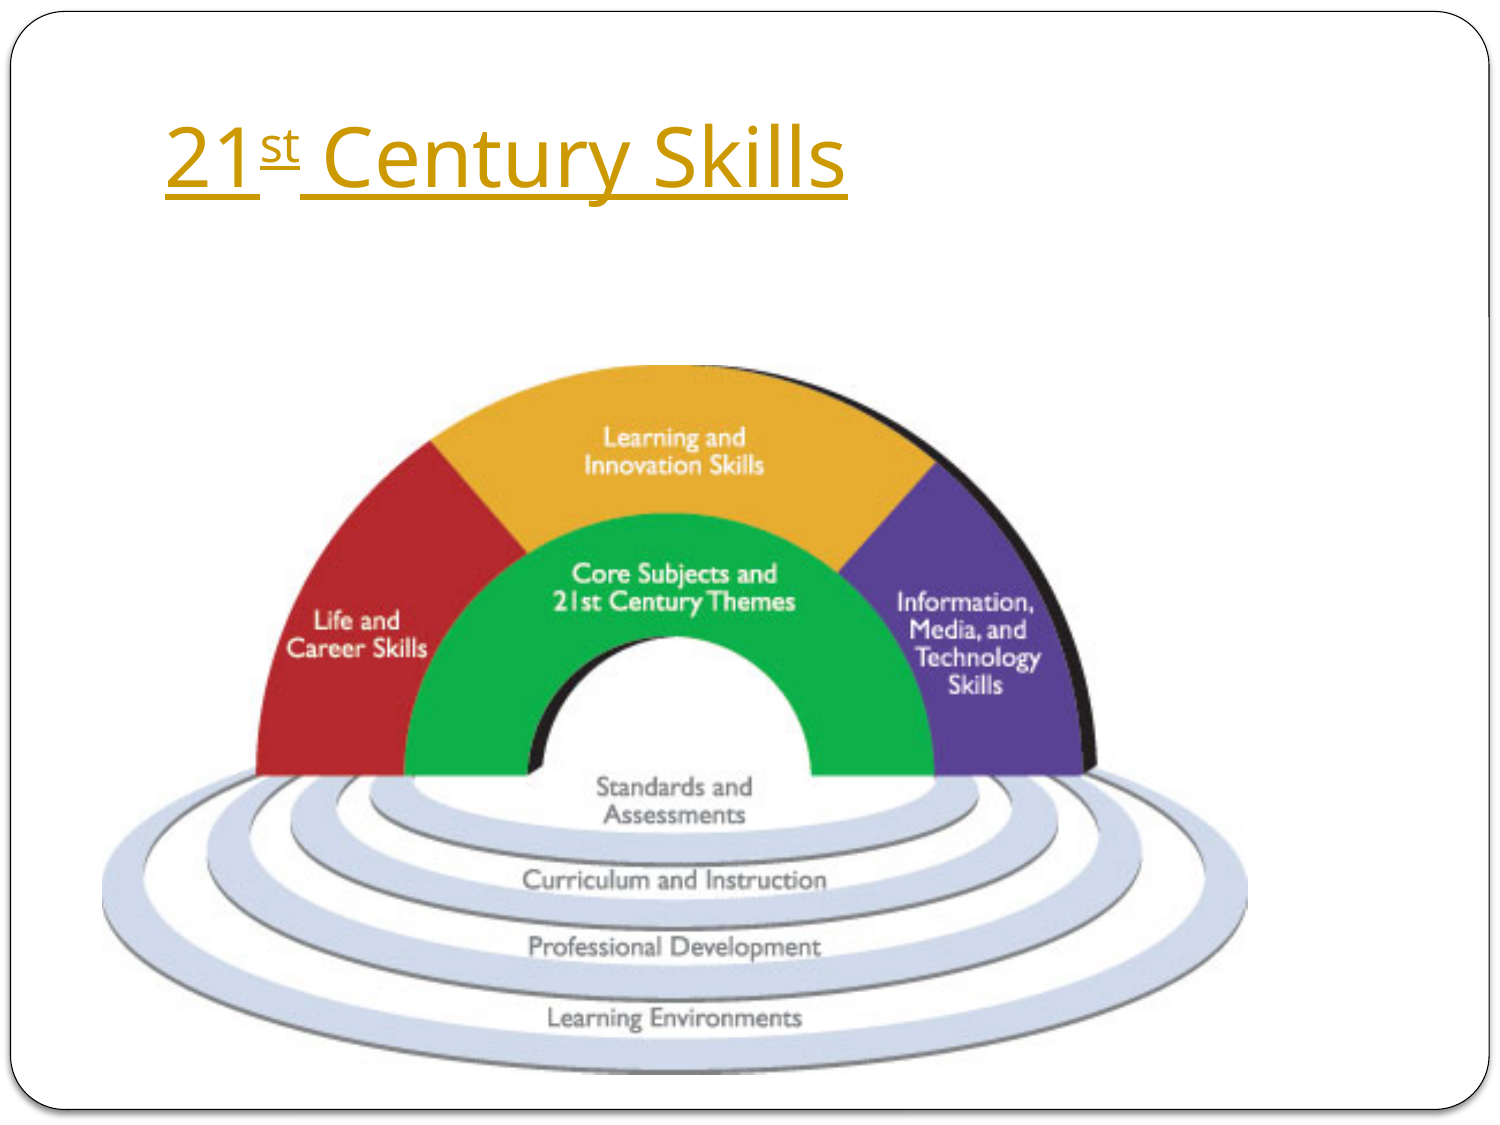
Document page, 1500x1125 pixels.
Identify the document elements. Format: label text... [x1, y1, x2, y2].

title 21st Century Skills [150, 45, 1425, 233]
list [0, 365, 1351, 1076]
